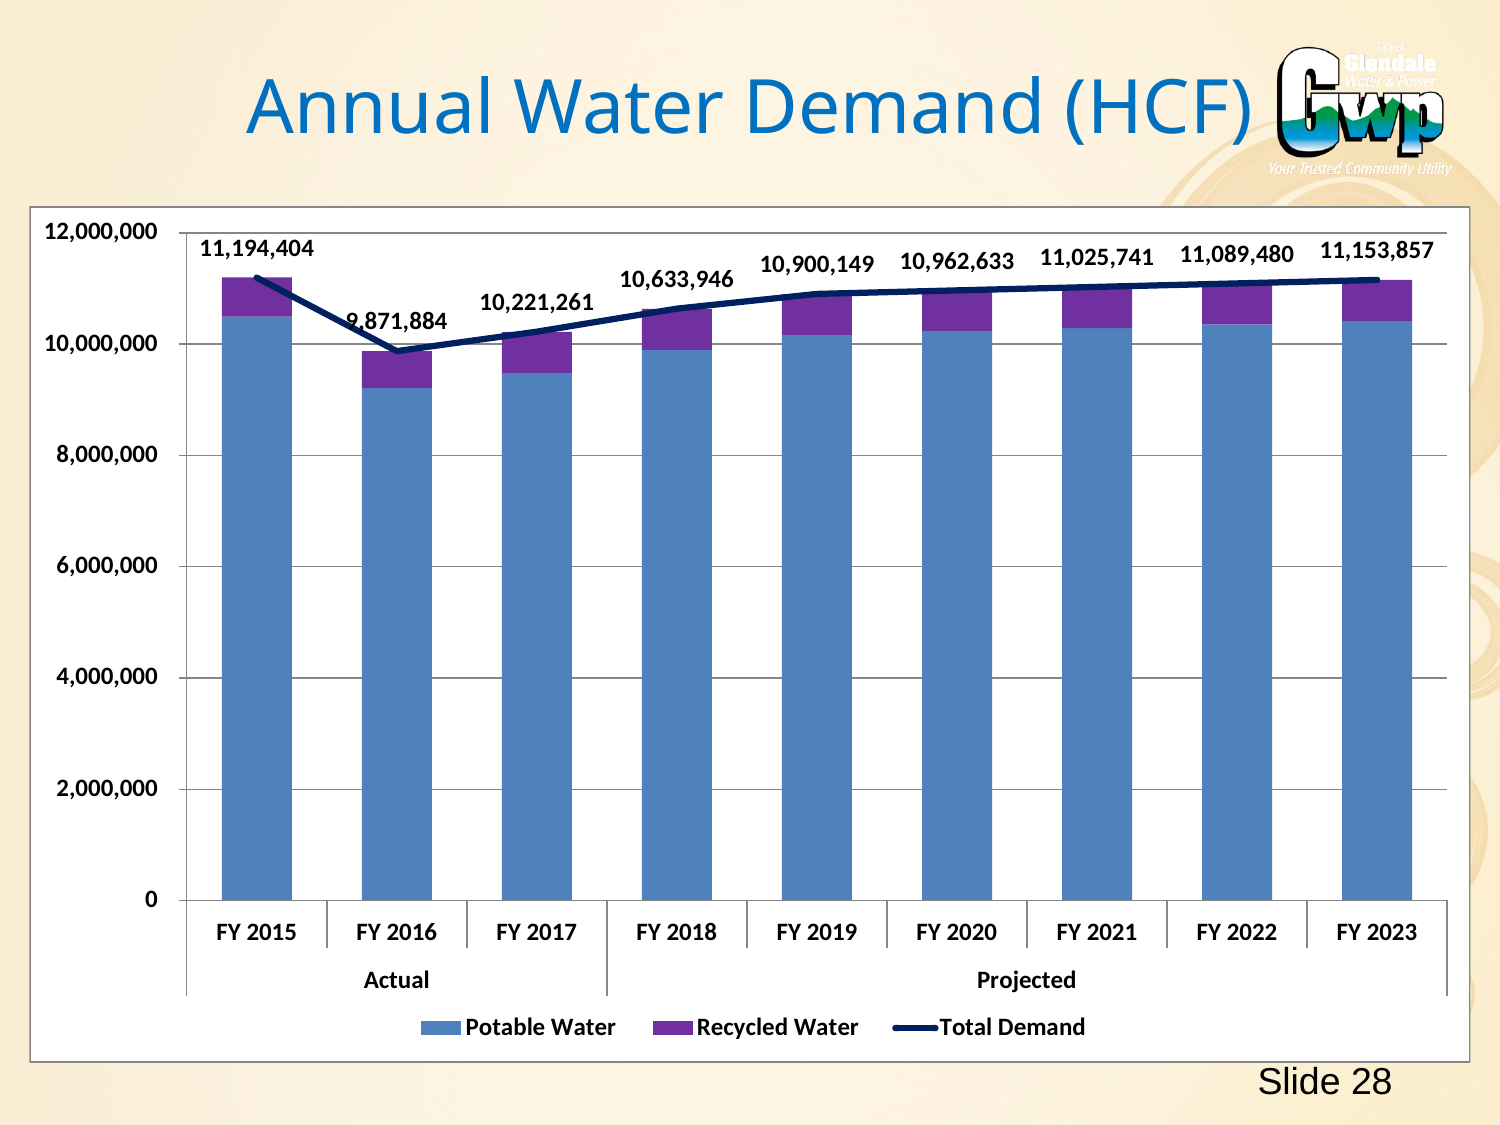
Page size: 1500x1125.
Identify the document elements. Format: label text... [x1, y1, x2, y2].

title Annual Water Demand (HCF) [75, 37, 1425, 171]
text_box Slide 28 [1149, 1049, 1500, 1125]
picture [0, 0, 1500, 1125]
